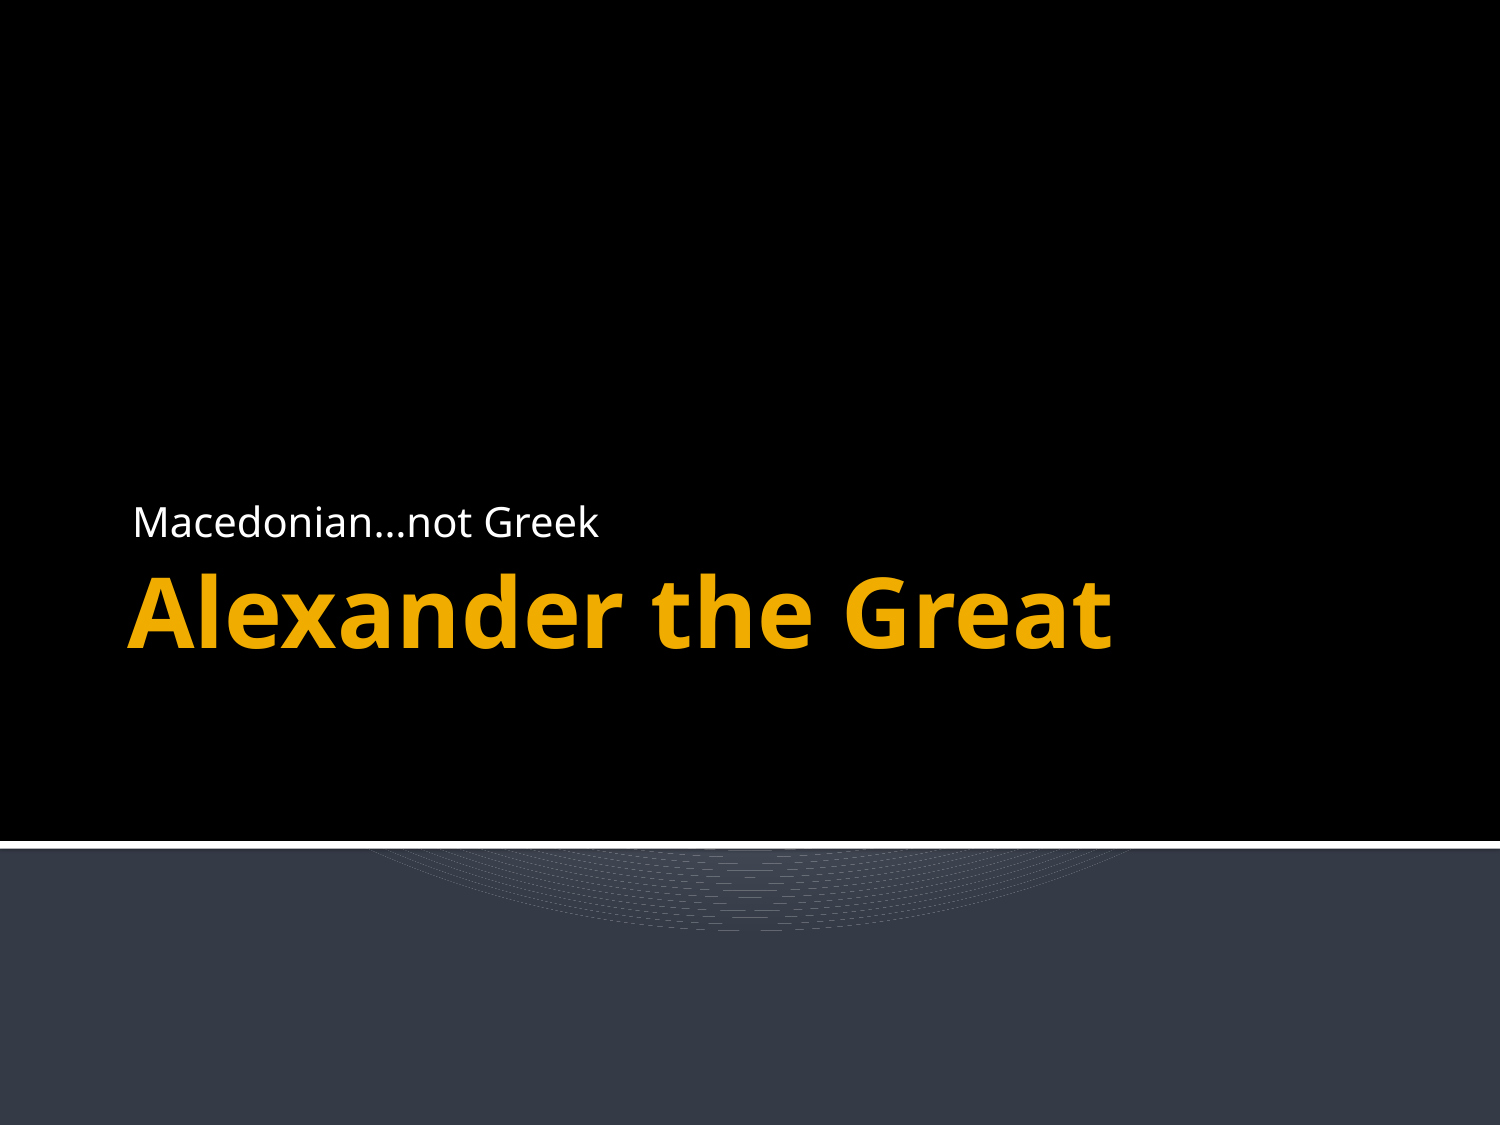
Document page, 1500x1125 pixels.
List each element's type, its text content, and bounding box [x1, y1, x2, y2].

title Alexander the Great [112, 550, 1438, 825]
subtitle Macedonian…not Greek [112, 299, 1438, 546]
